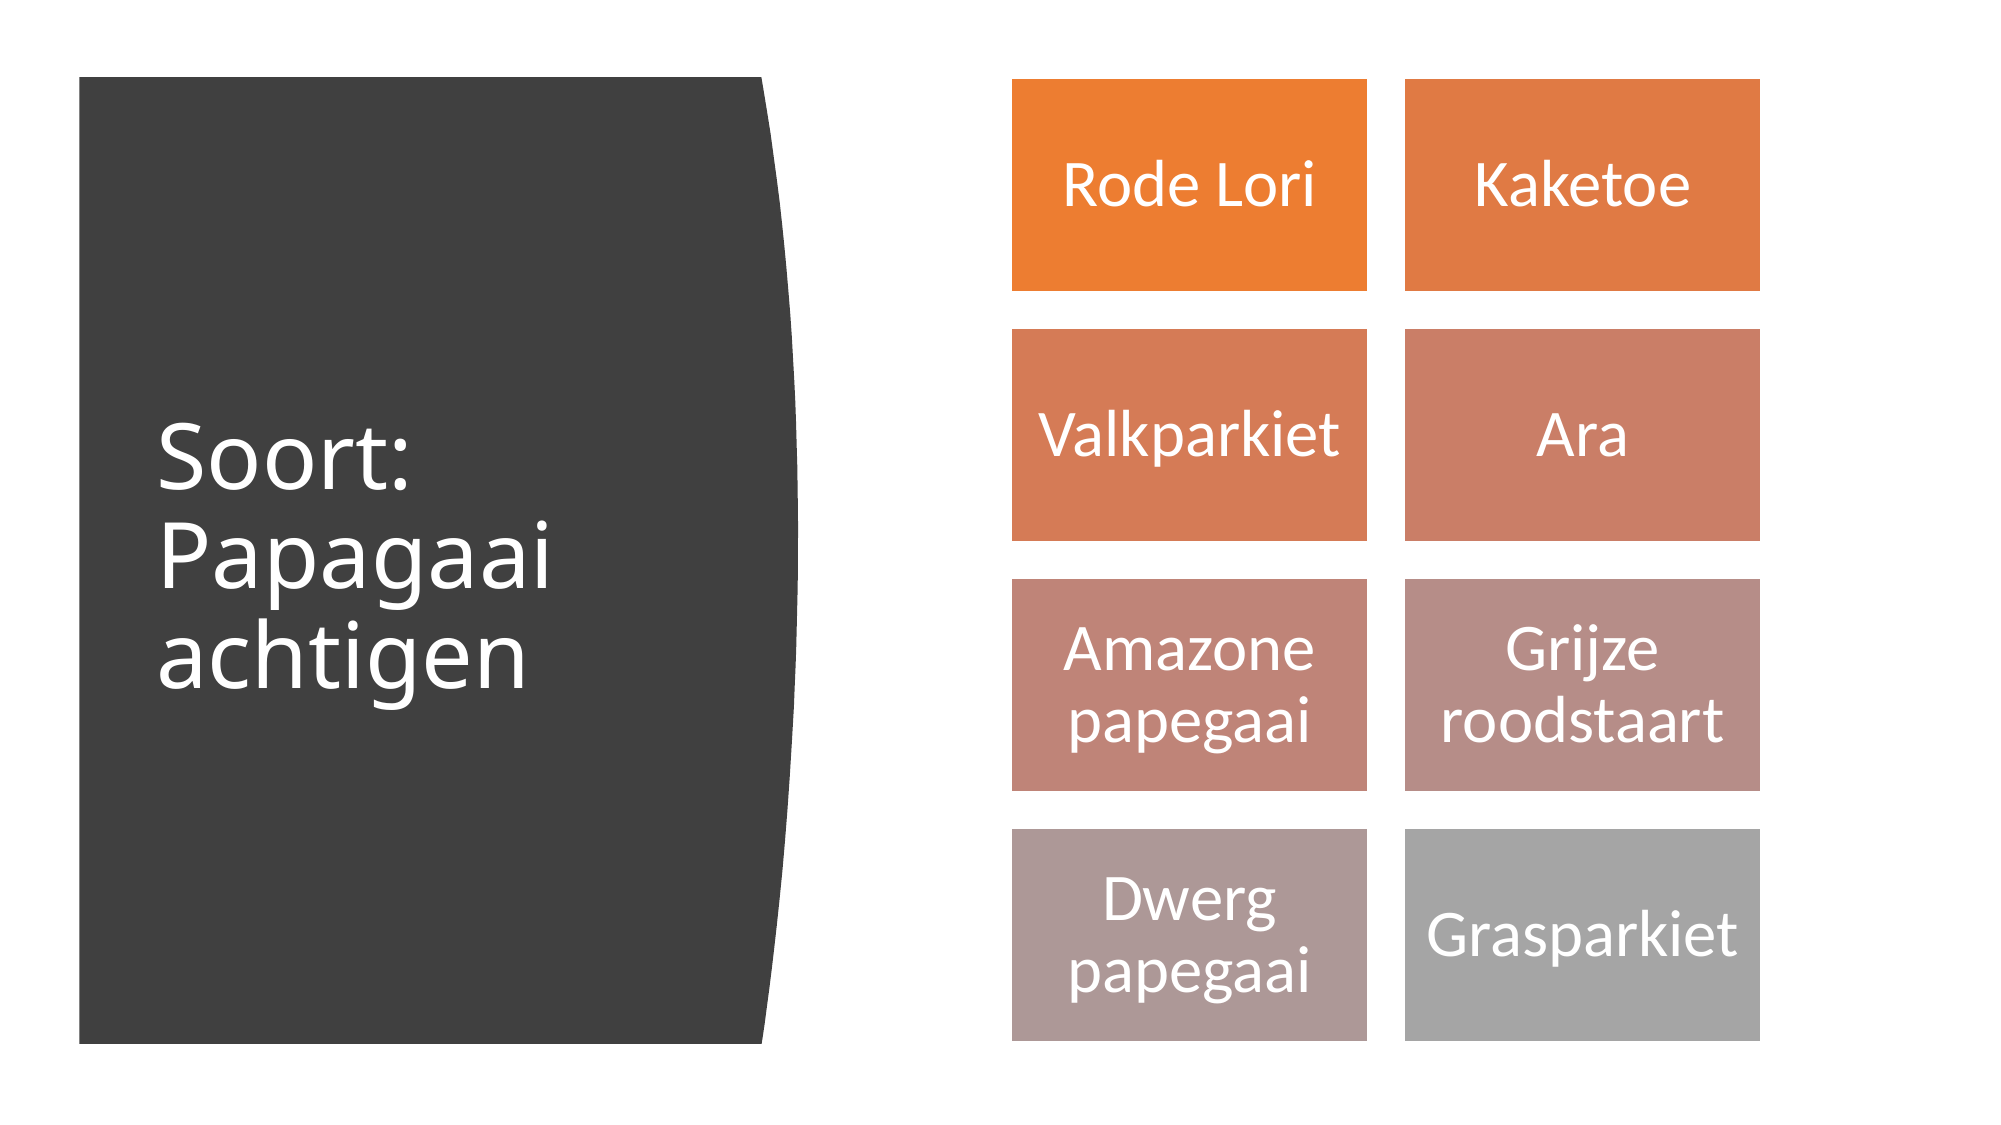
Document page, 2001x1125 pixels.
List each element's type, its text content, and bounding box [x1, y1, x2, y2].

text_box [78, 76, 800, 1045]
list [852, 77, 1921, 1043]
title Soort: Papagaai achtigen [141, 166, 702, 953]
